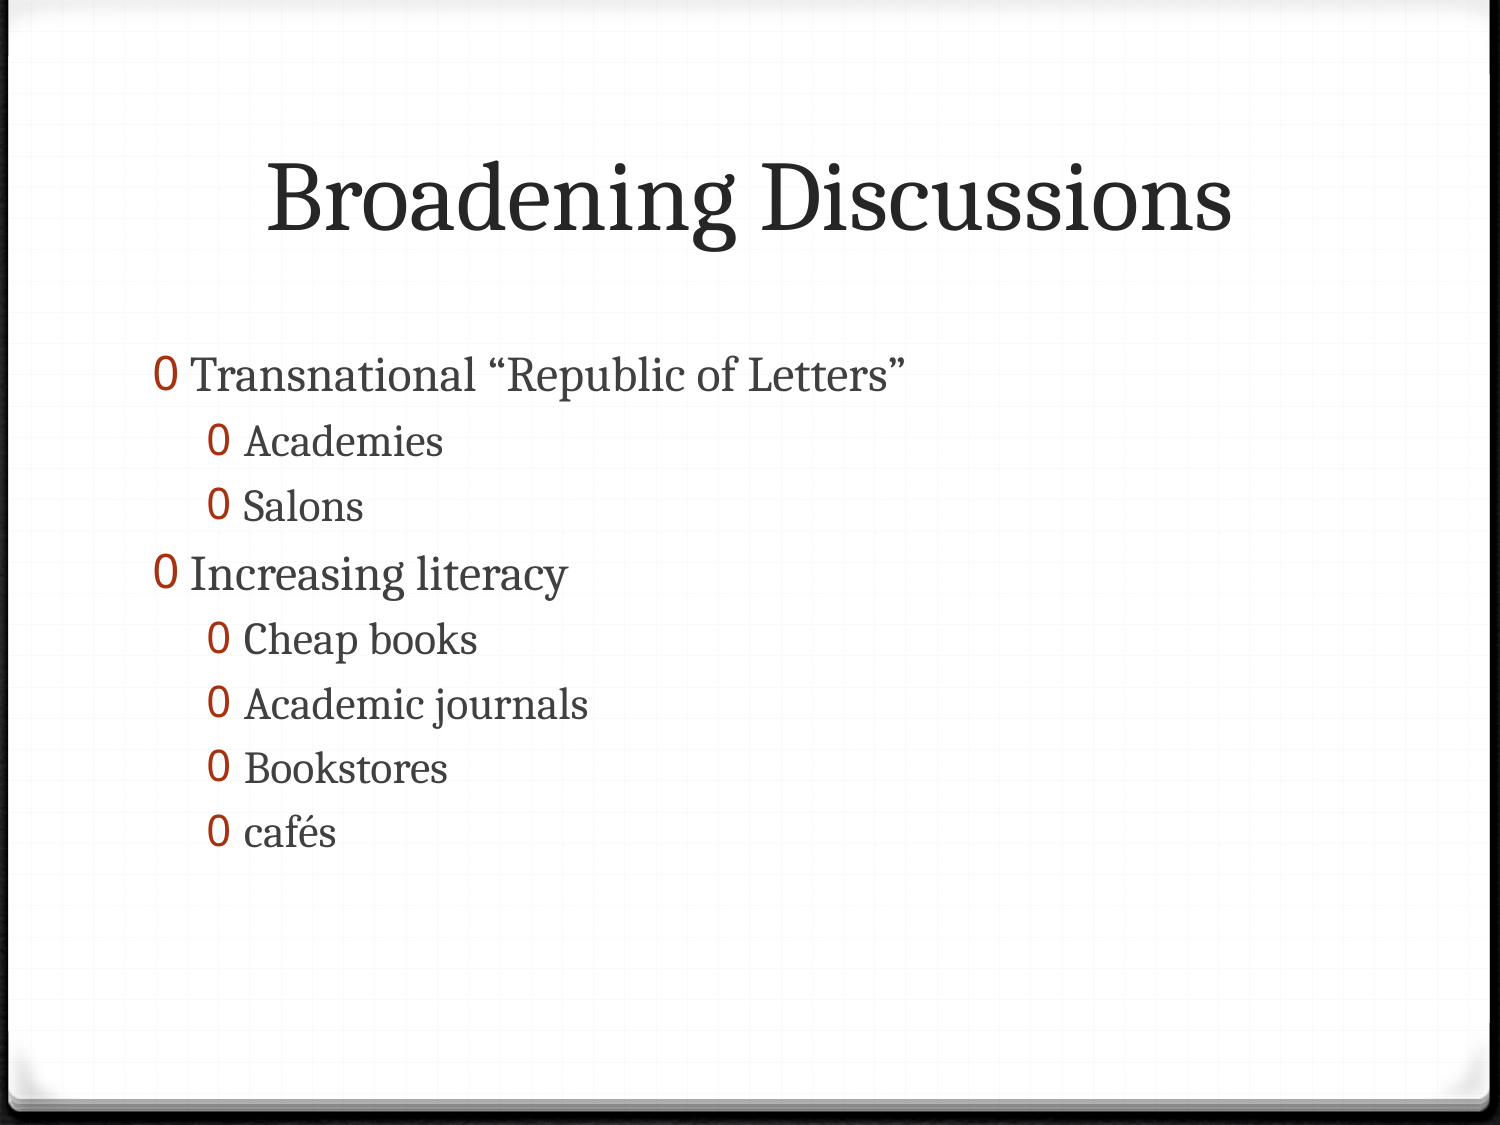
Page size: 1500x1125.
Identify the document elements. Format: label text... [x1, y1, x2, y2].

title Broadening Discussions [90, 71, 1410, 309]
picture [0, 0, 1500, 1125]
list Transnational “Republic of Letters” Academies Salons Increasing literacy Cheap books Academic journals Bookstores cafés [137, 334, 1363, 983]
